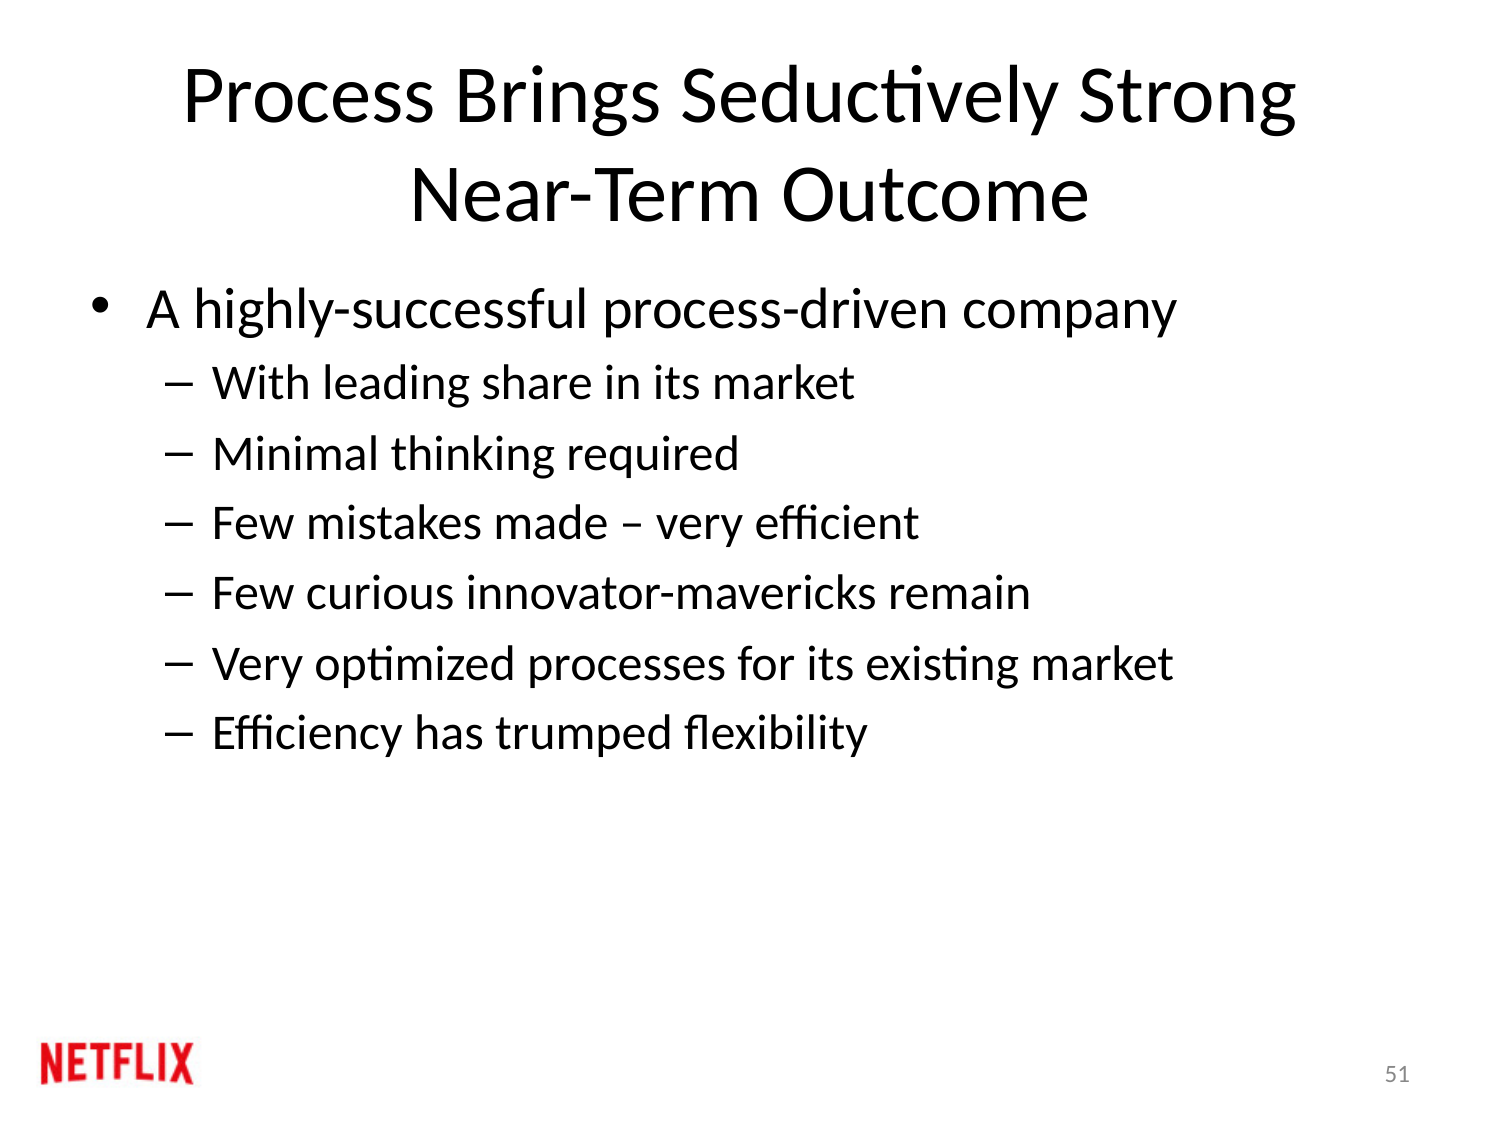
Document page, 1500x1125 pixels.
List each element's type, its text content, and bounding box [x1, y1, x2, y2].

slide_number ‹#› [1074, 1042, 1425, 1103]
picture [24, 1024, 211, 1104]
title Process Brings Seductively Strong Near-Term Outcome [75, 45, 1425, 233]
list A highly-successful process-driven company With leading share in its market Minimal thinking required Few mistakes made – very efficient Few curious innovator-mavericks remain Very optimized processes for its existing market Efficiency has trumped flexibility [75, 262, 1425, 1005]
